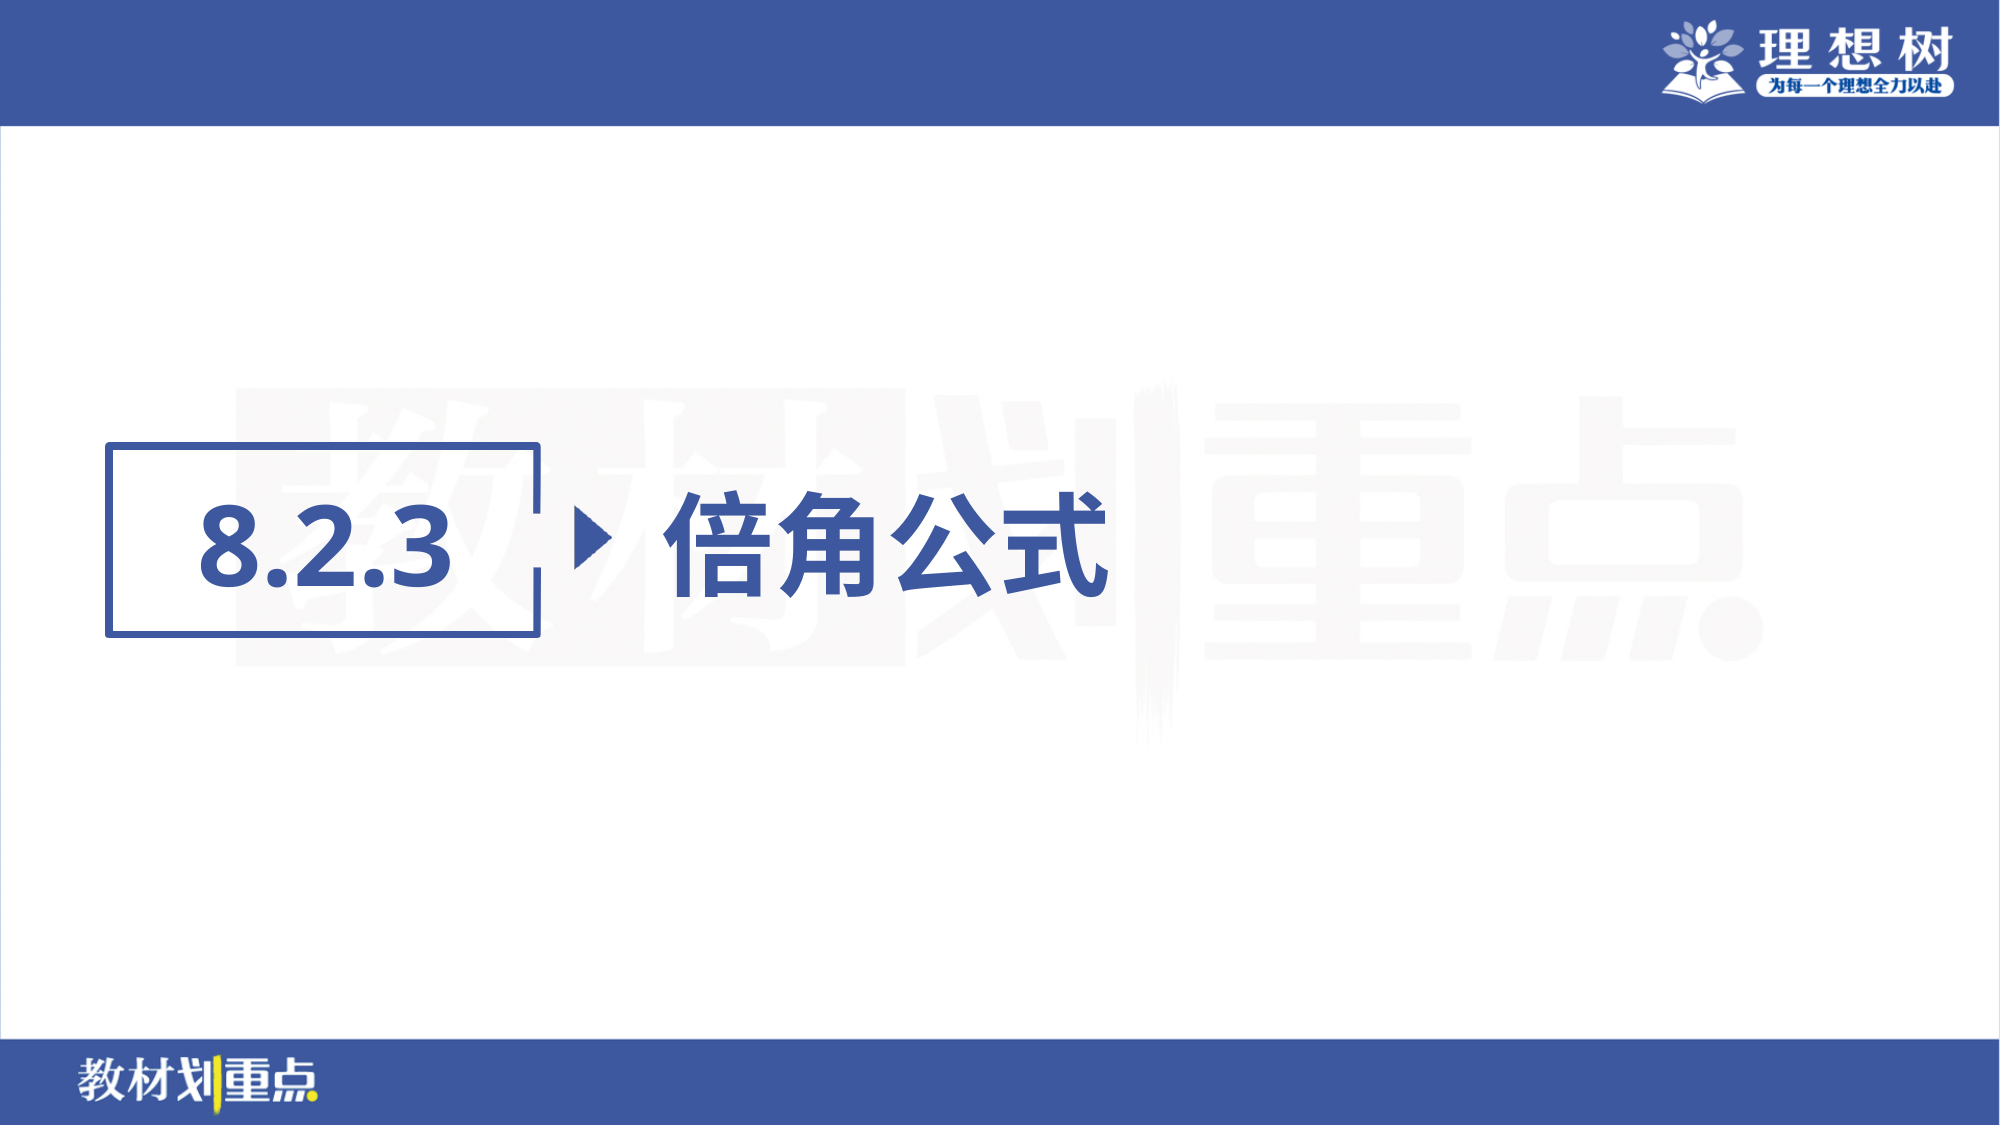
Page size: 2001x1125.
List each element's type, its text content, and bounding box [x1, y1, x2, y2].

picture [0, 0, 2000, 1125]
text_box 倍角公式 [661, 383, 1982, 698]
